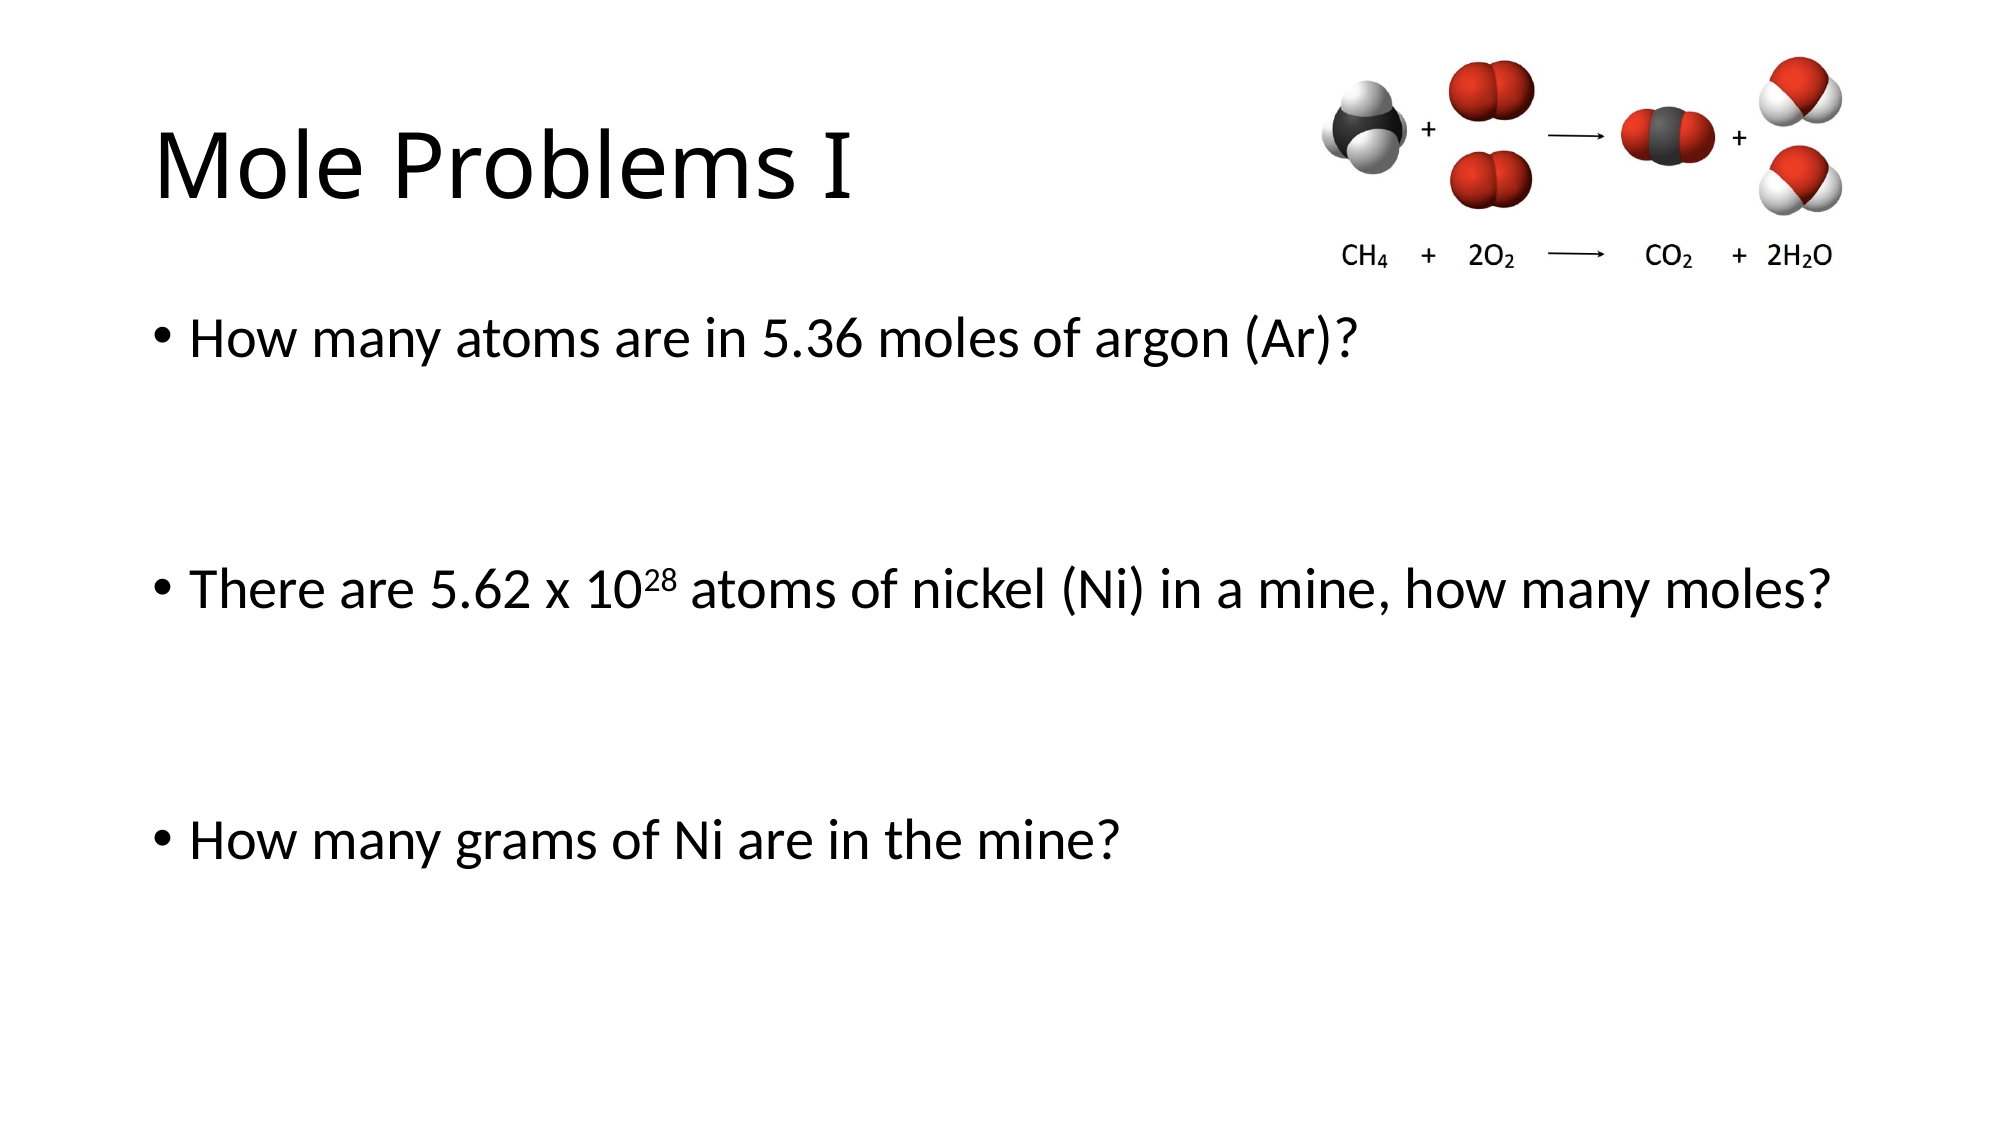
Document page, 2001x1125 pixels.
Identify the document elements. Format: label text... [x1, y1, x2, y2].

title Mole Problems I [137, 59, 1309, 278]
picture [1309, 41, 1863, 289]
list How many atoms are in 5.36 moles of argon (Ar)? There are 5.62 x 1028 atoms of nickel (Ni) in a mine, how many moles? How many grams of Ni are in the mine? [137, 299, 1863, 1014]
